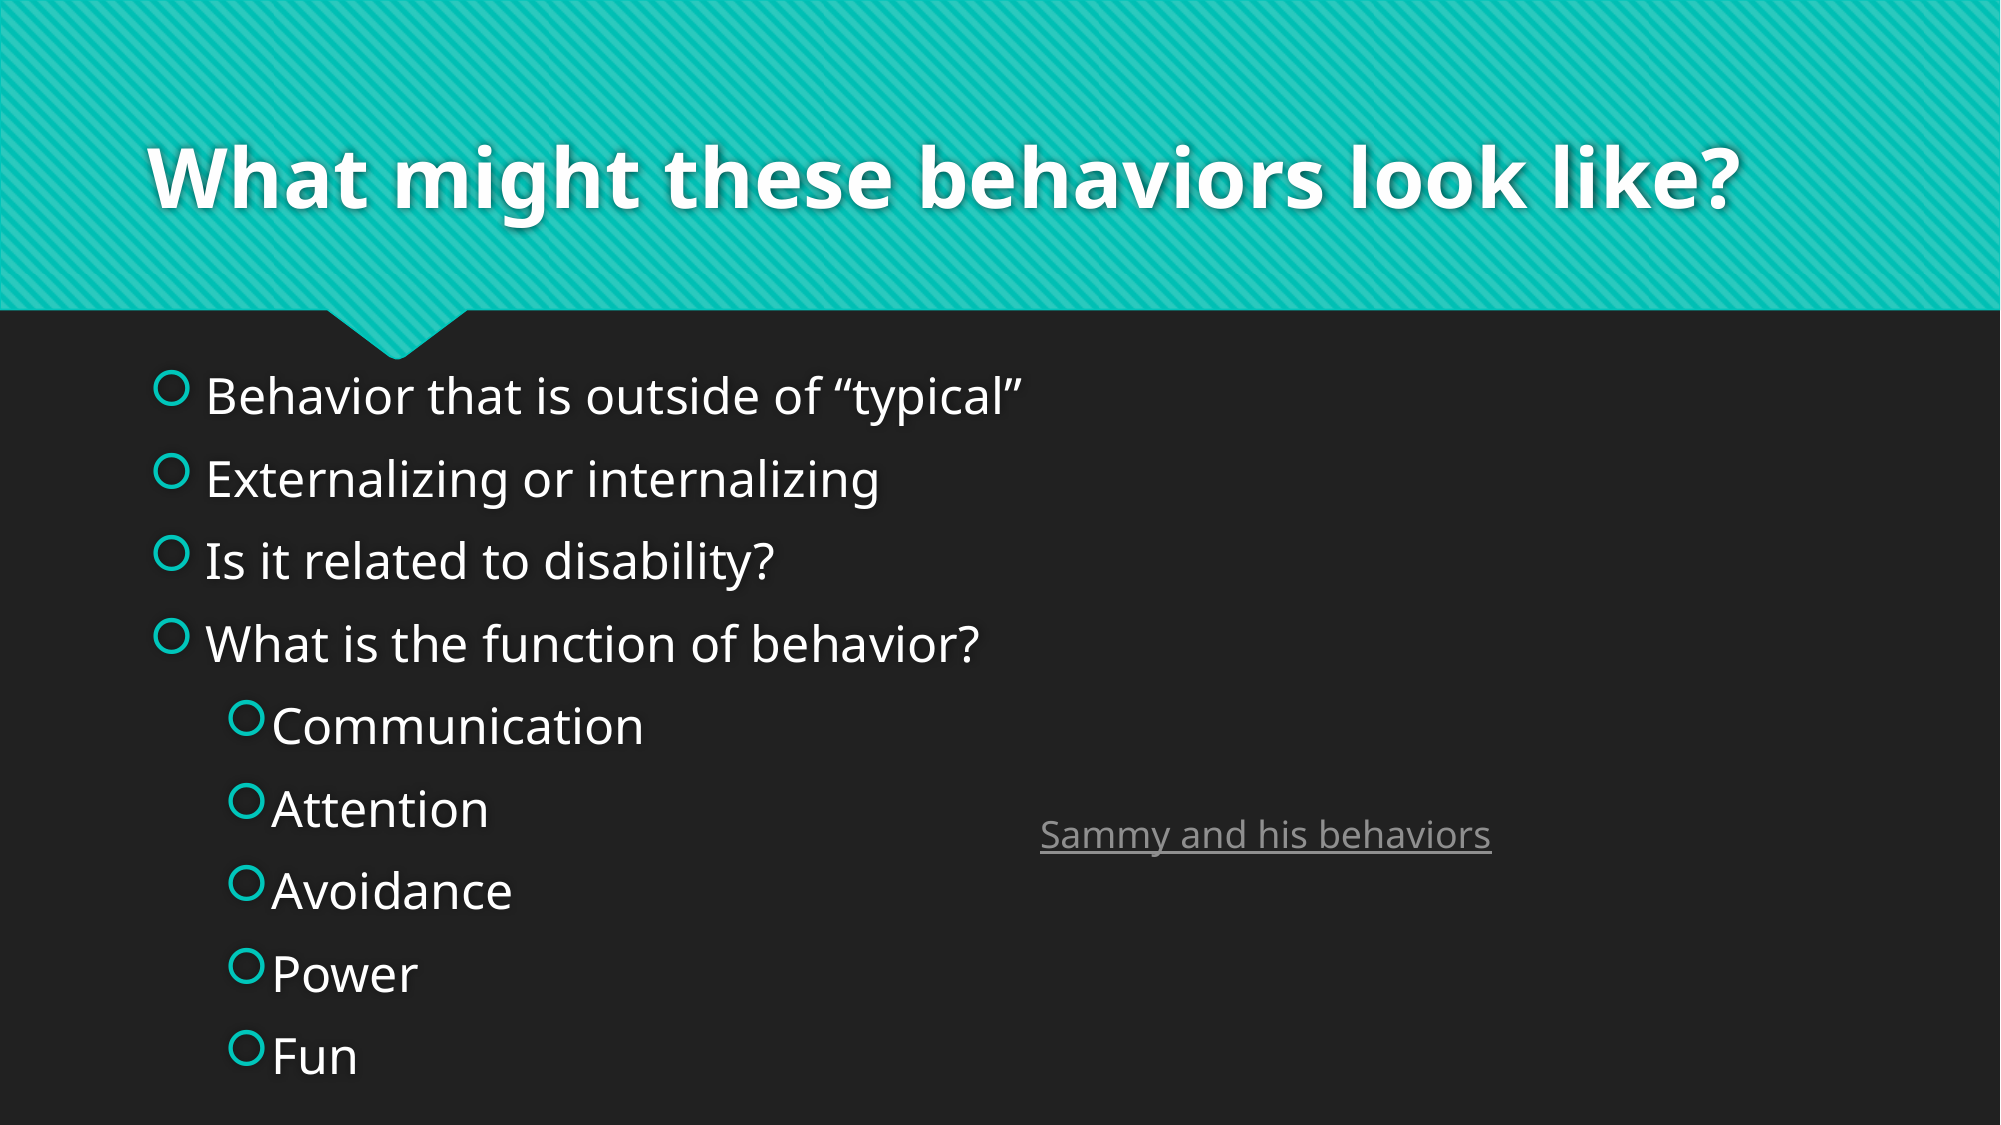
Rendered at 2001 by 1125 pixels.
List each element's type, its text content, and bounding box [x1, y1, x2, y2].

list Behavior that is outside of “typical” Externalizing or internalizing Is it related to disability? What is the function of behavior? Communication Attention Avoidance Power Fun [134, 364, 1866, 1085]
title What might these behaviors look like? [132, 73, 1868, 233]
text_box Sammy and his behaviors [1025, 803, 1776, 870]
